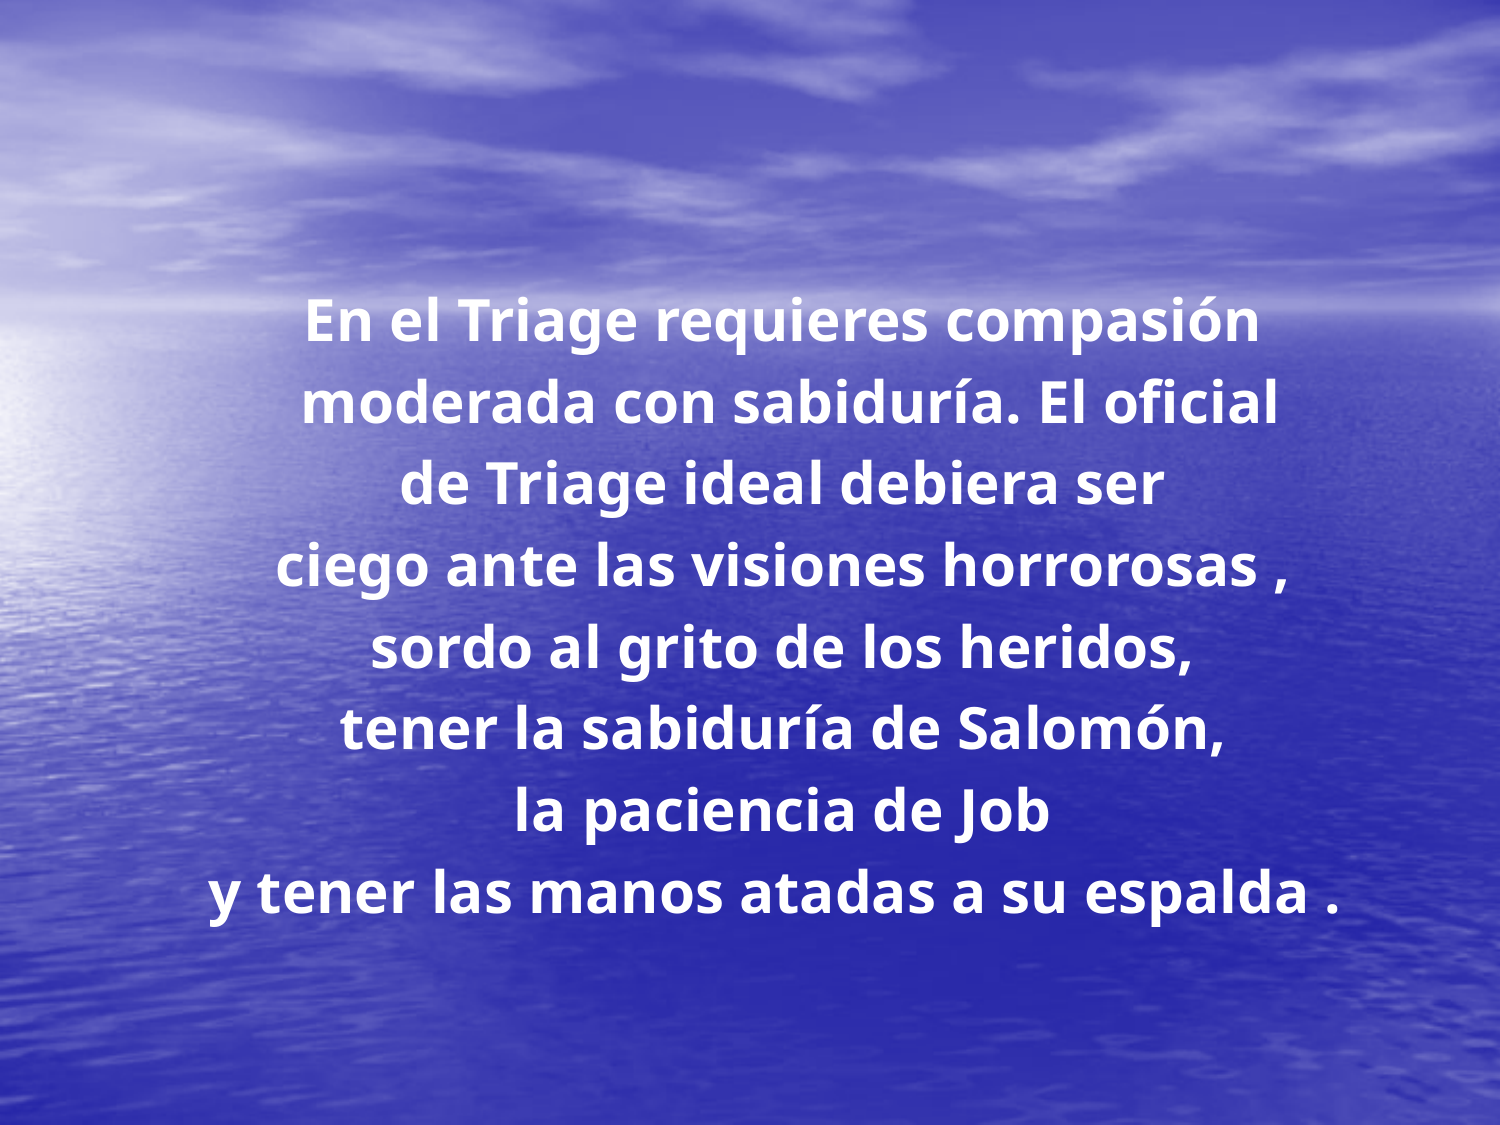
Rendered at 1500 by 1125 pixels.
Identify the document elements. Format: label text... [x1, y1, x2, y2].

list En el Triage requieres compasión moderada con sabiduría. El oficial de Triage ideal debiera ser ciego ante las visiones horrorosas , sordo al grito de los heridos, tener la sabiduría de Salomón, la paciencia de Job y tener las manos atadas a su espalda . [65, 274, 1500, 951]
